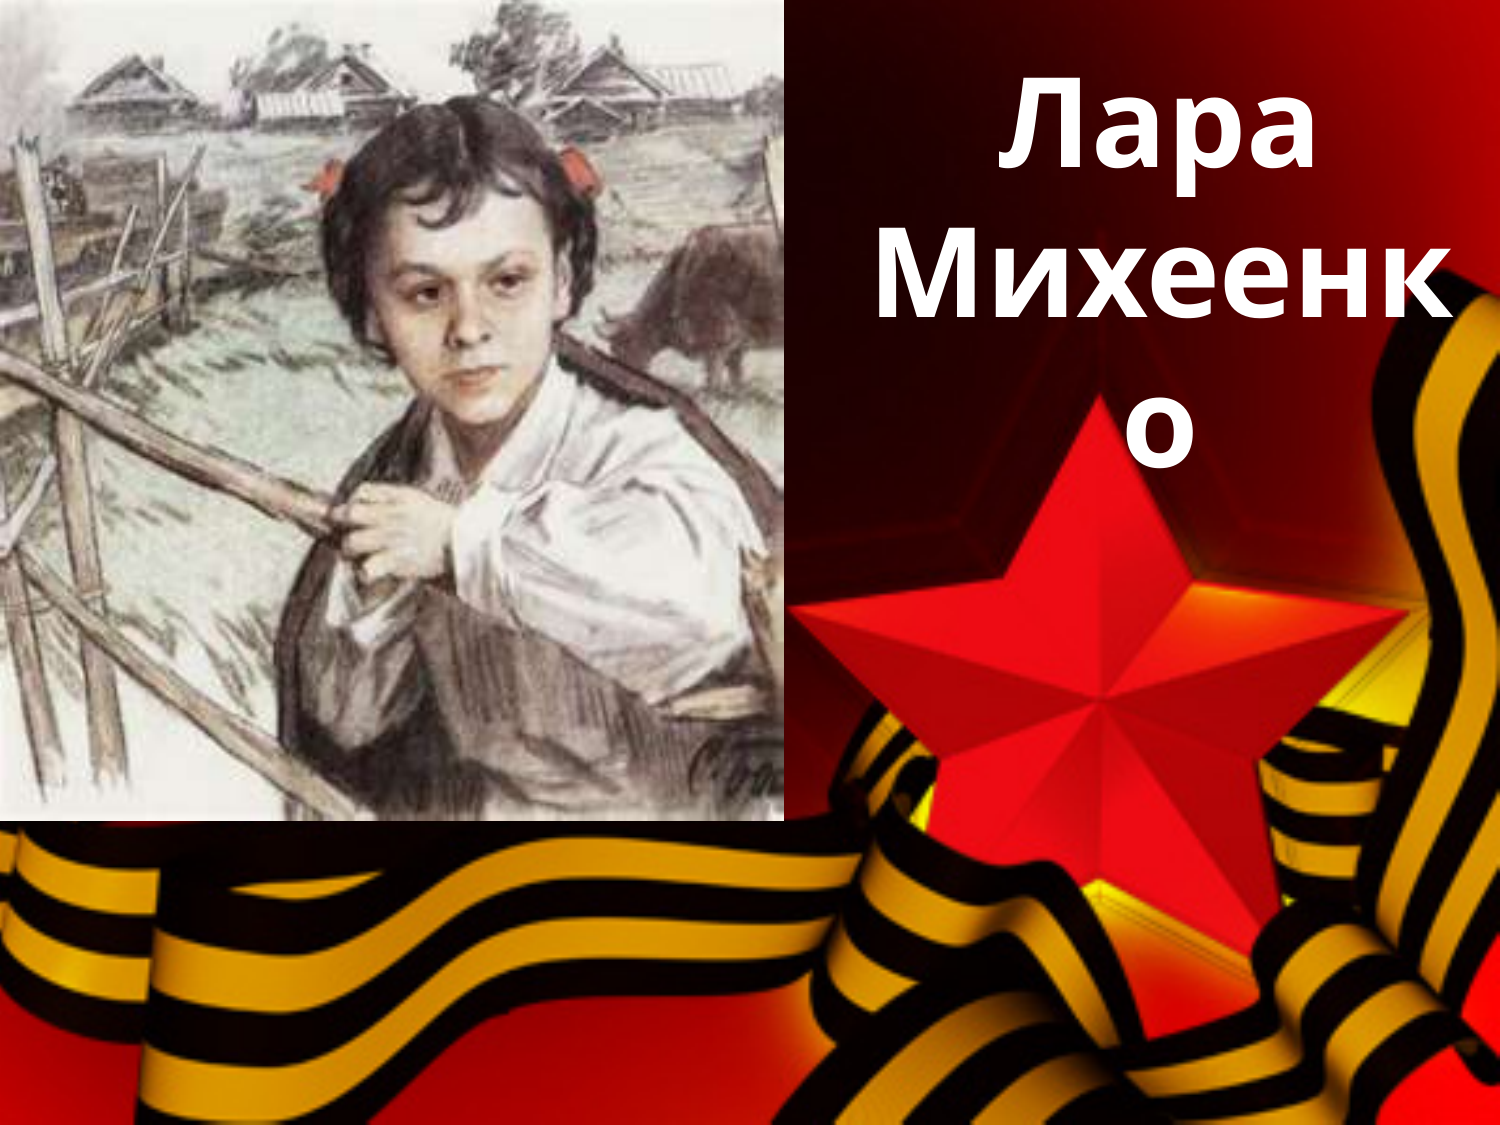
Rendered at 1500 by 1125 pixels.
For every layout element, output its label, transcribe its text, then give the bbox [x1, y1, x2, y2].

picture [0, 0, 1500, 1125]
text_box Лара Михеенко [820, 35, 1500, 500]
